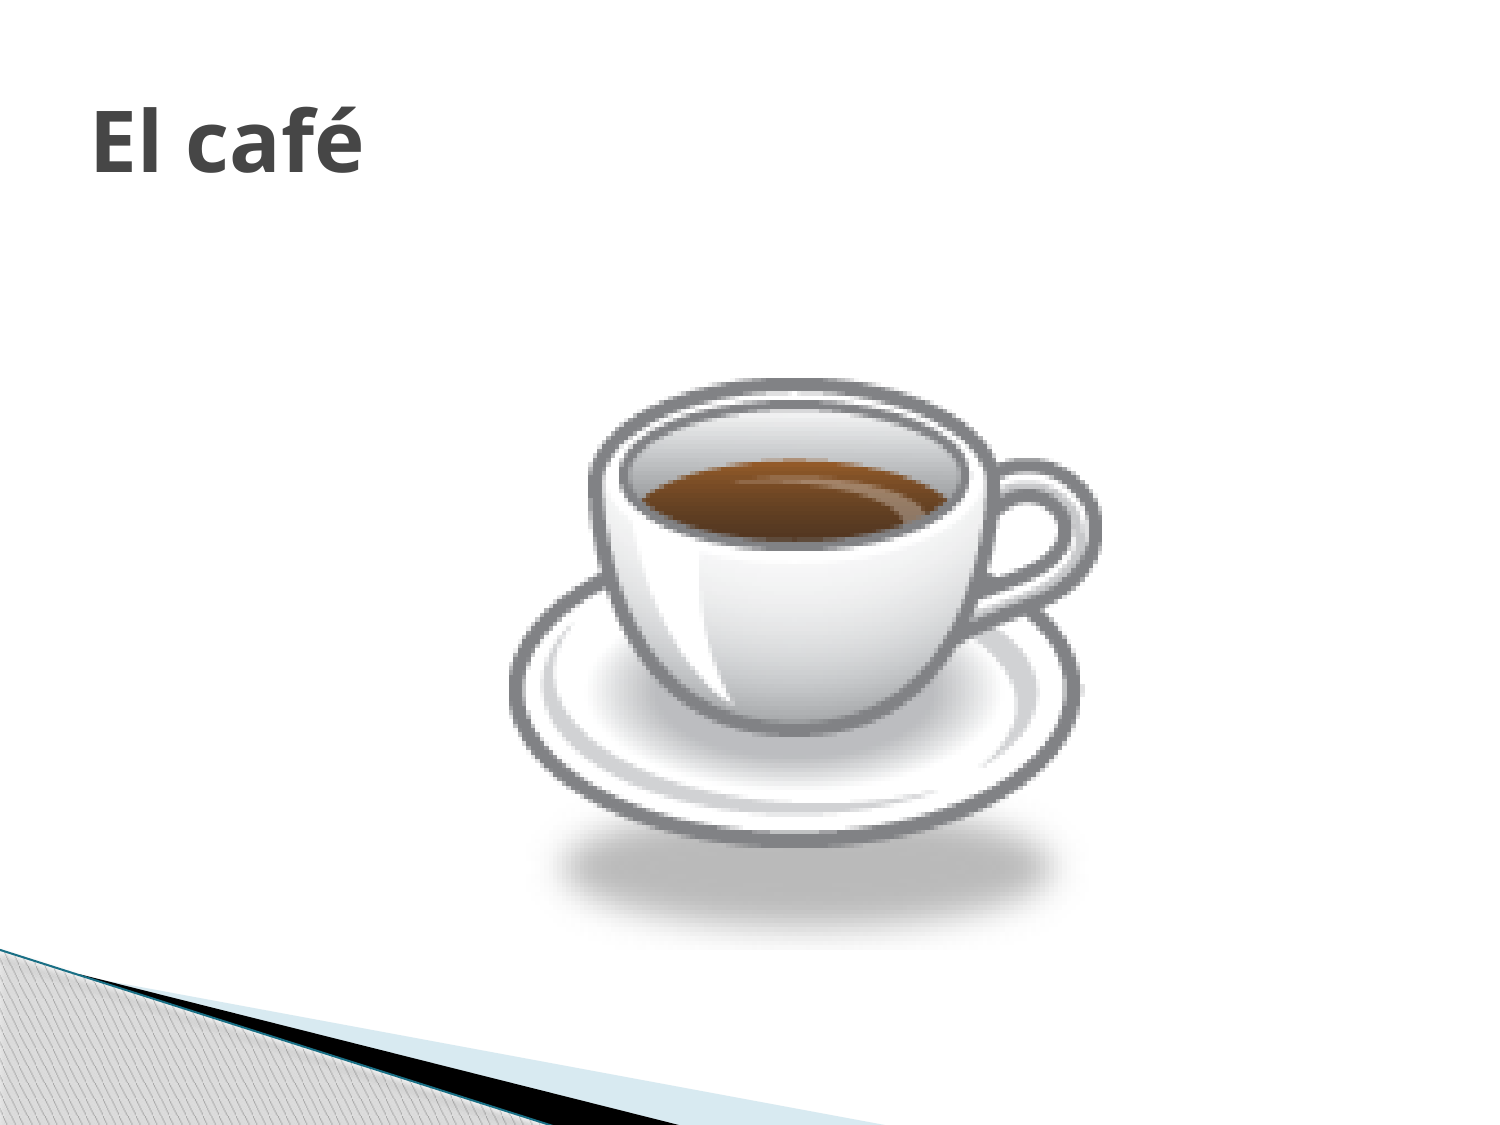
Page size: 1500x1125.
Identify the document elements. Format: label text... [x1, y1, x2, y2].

title El café [75, 45, 1425, 233]
picture [487, 312, 1126, 951]
